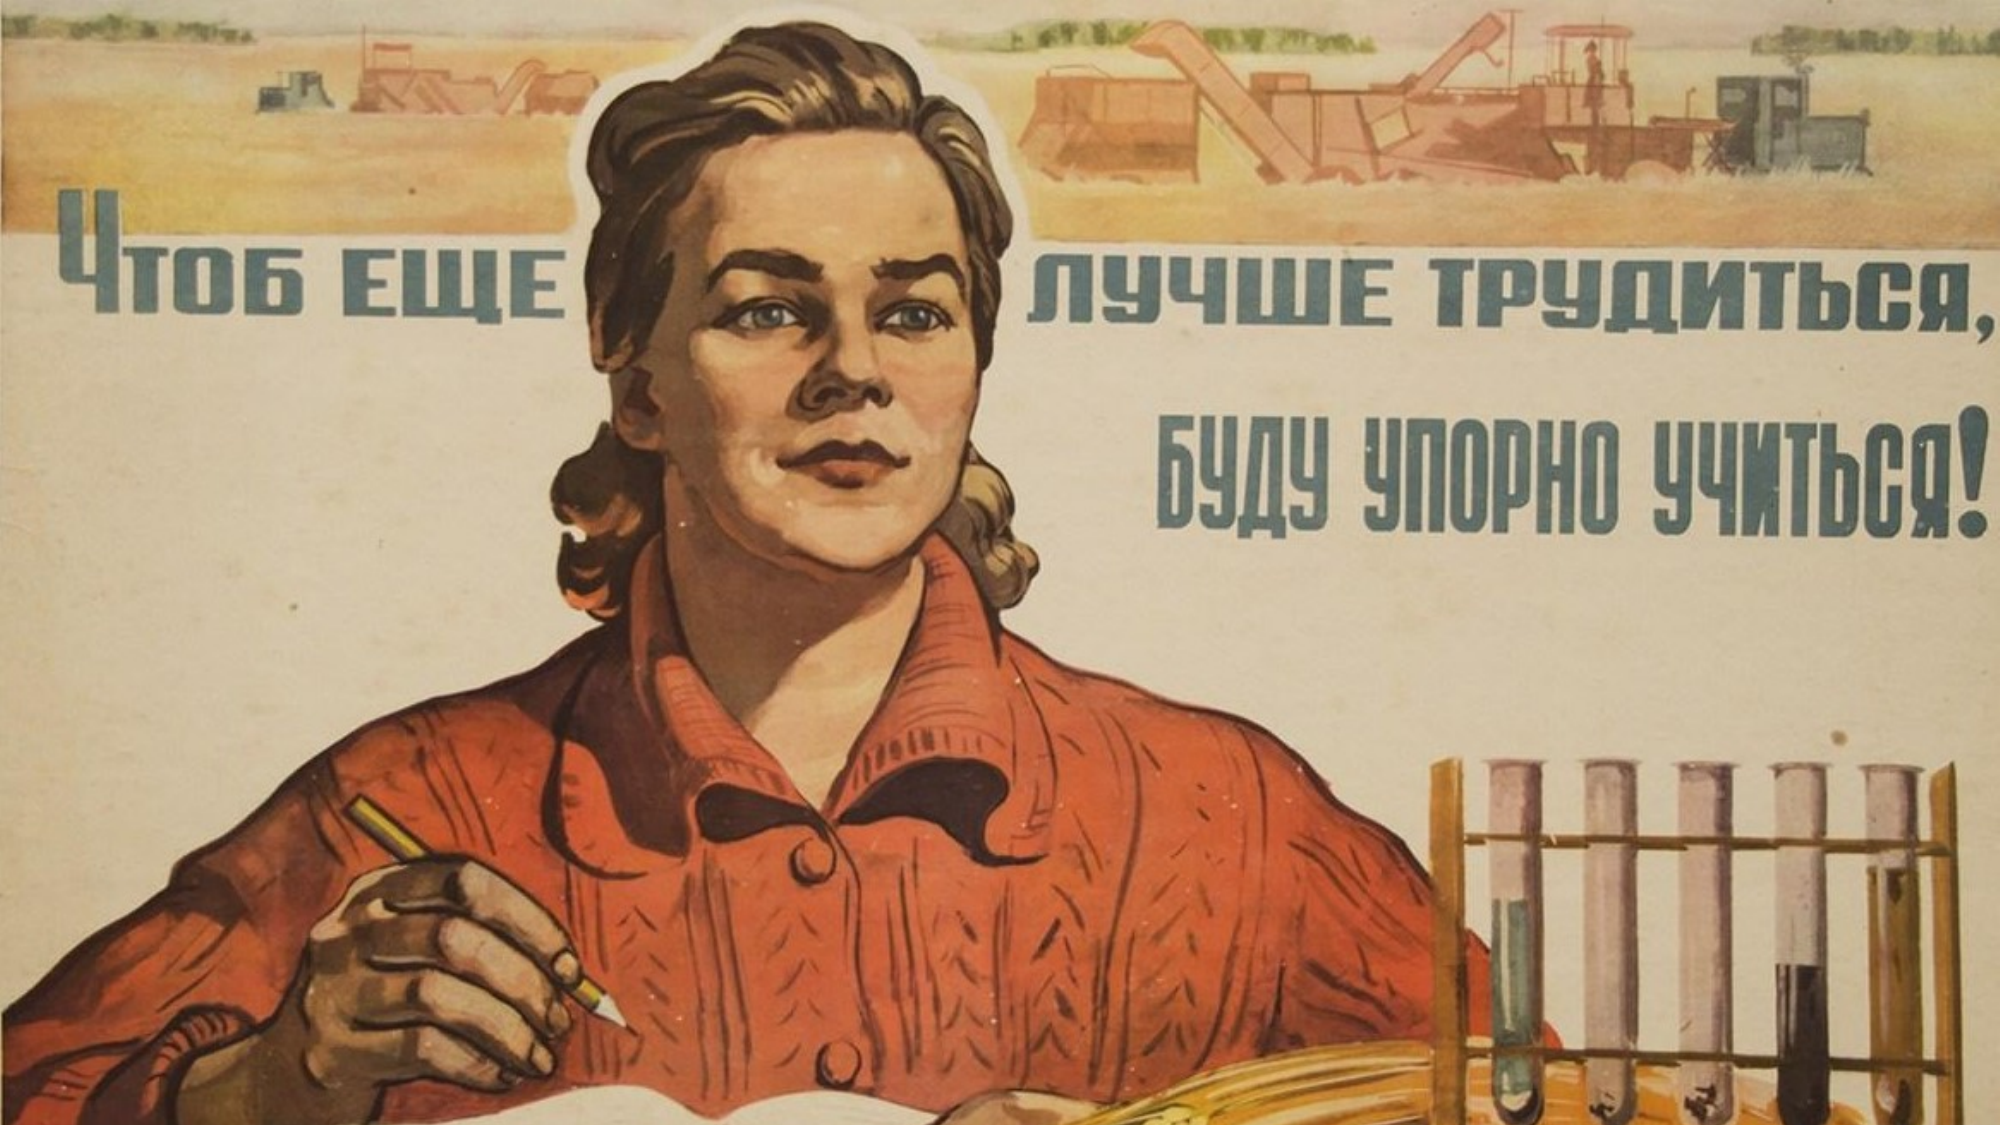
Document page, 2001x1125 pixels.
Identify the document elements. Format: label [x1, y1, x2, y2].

list [0, 0, 2000, 1125]
